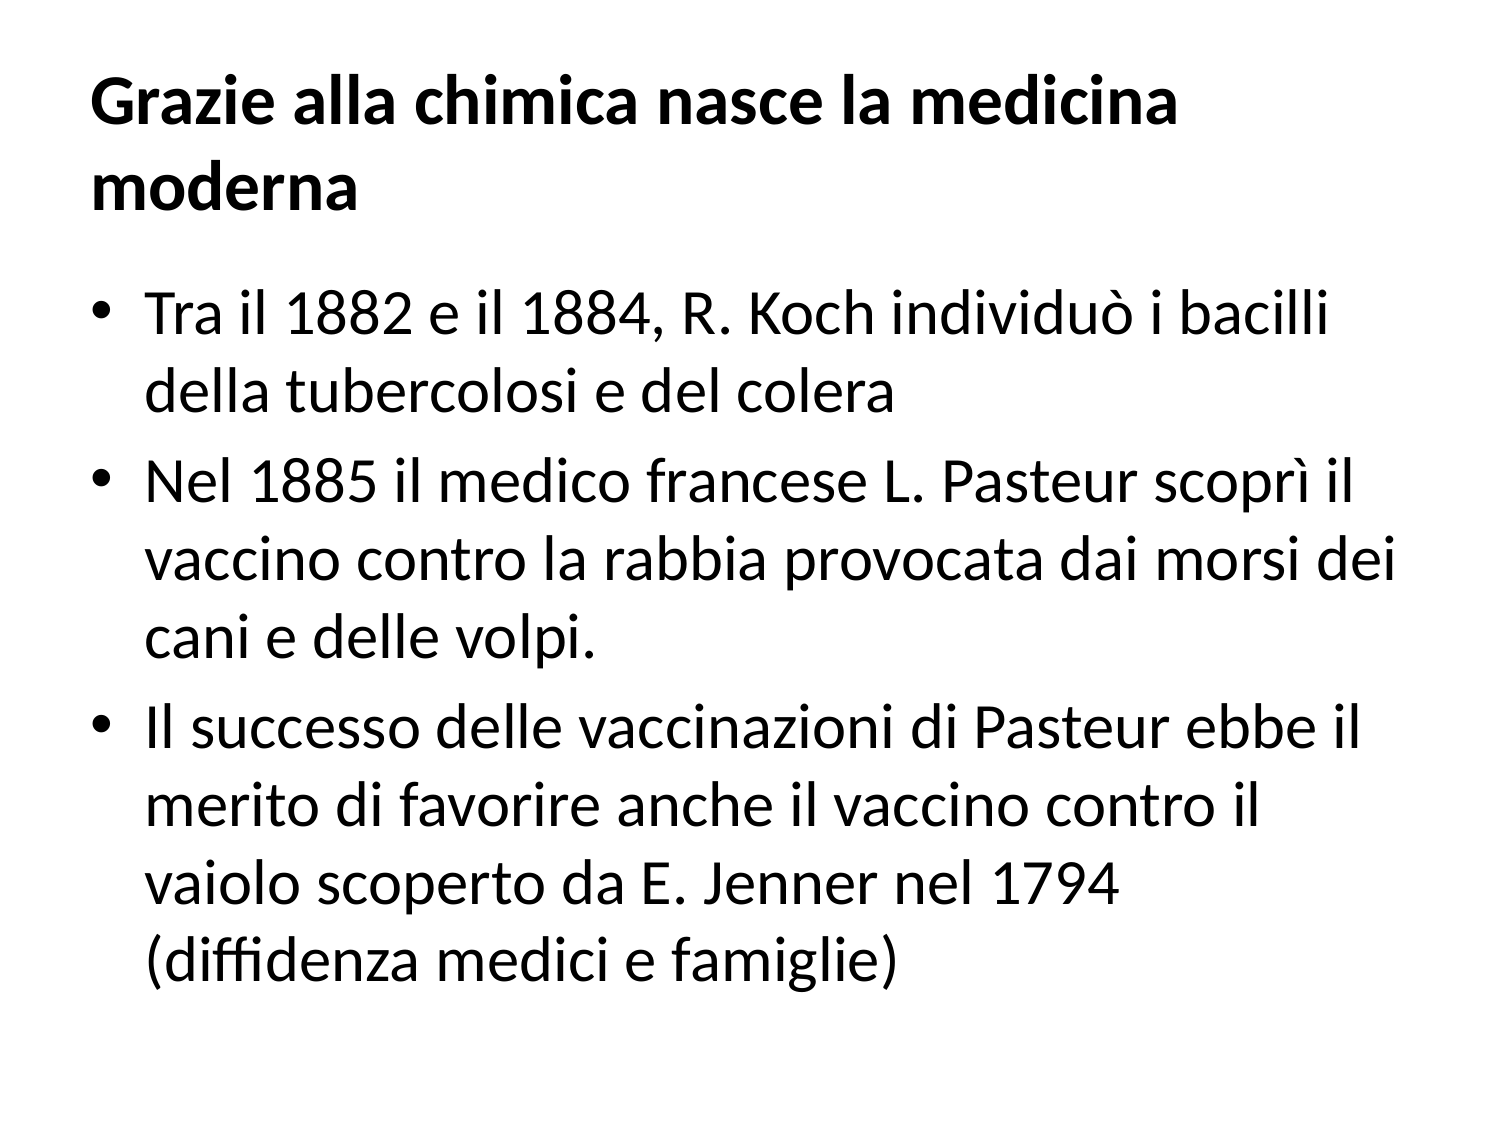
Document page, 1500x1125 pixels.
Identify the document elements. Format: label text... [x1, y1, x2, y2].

title Grazie alla chimica nasce la medicina moderna [75, 45, 1425, 233]
list Tra il 1882 e il 1884, R. Koch individuò i bacilli della tubercolosi e del colera Nel 1885 il medico francese L. Pasteur scoprì il vaccino contro la rabbia provocata dai morsi dei cani e delle volpi. Il successo delle vaccinazioni di Pasteur ebbe il merito di favorire anche il vaccino contro il vaiolo scoperto da E. Jenner nel 1794 (diffidenza medici e famiglie) [75, 262, 1425, 1005]
